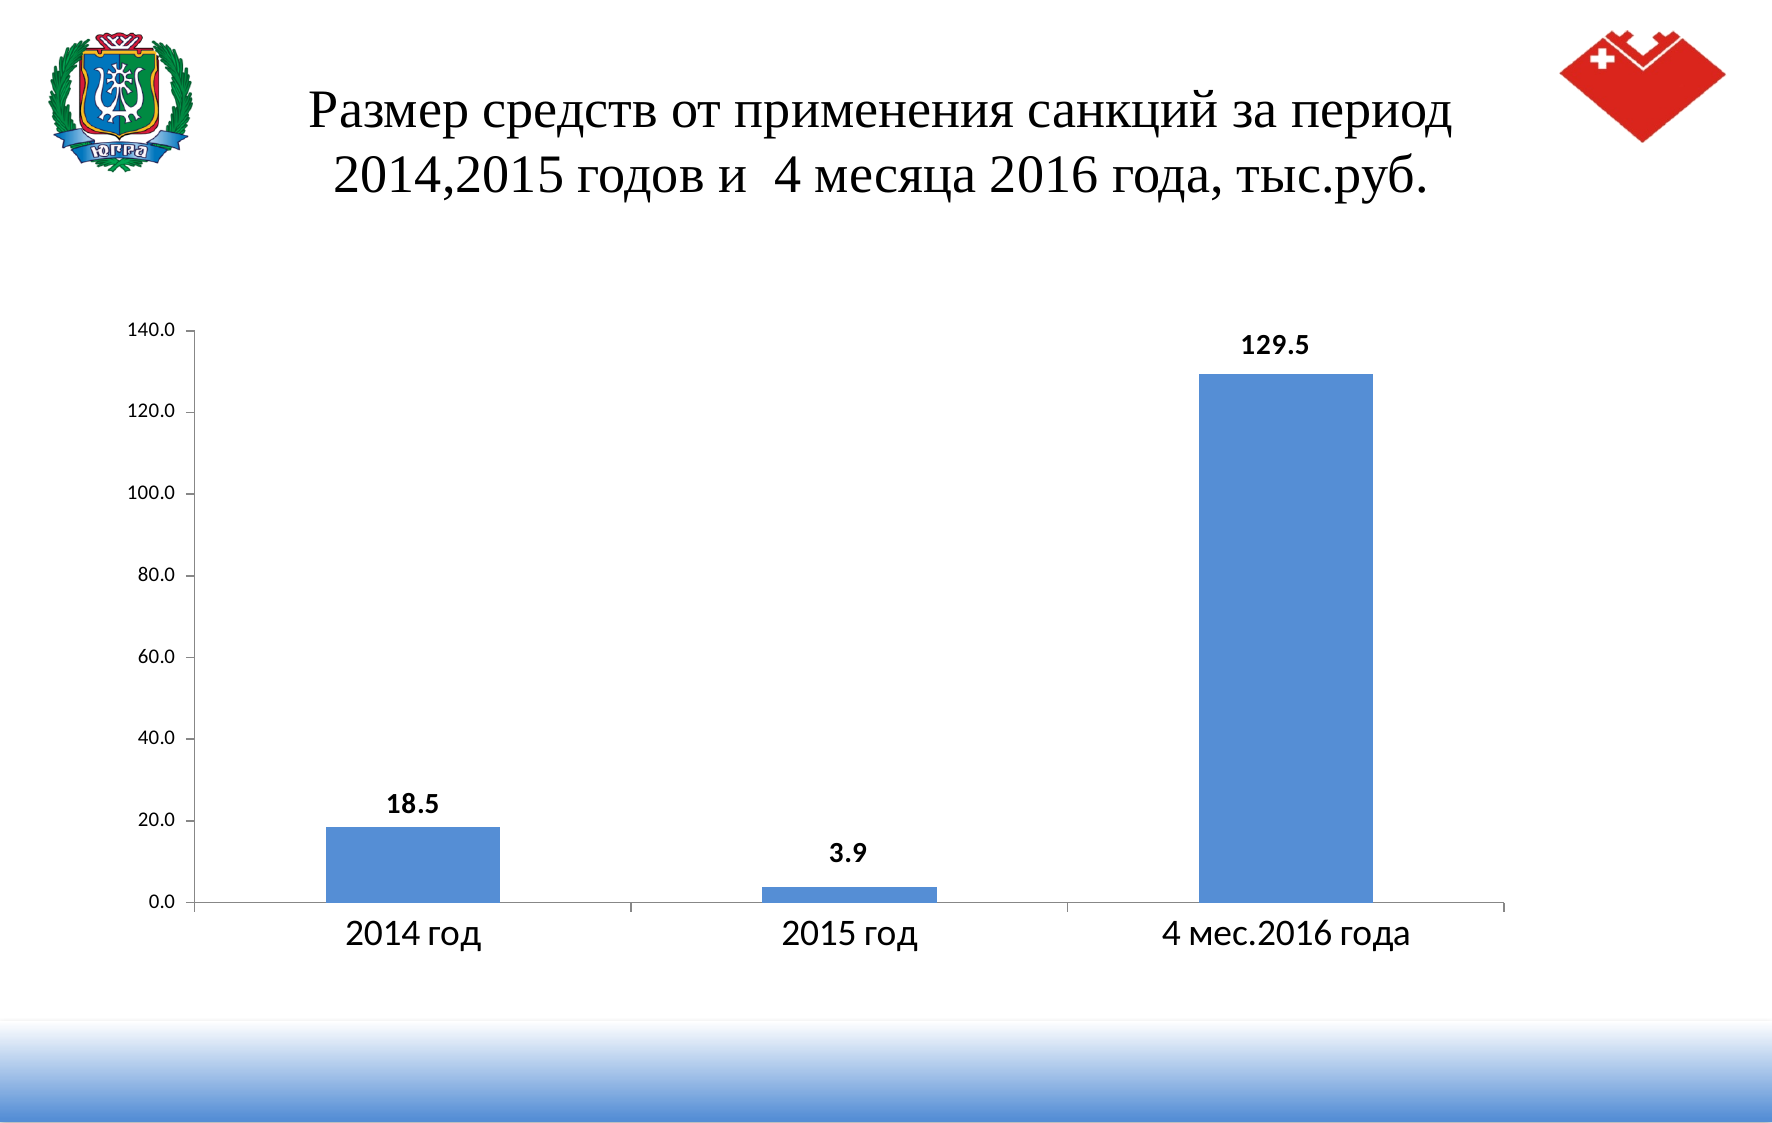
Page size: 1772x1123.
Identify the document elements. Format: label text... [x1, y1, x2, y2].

title Размер средств от применения санкций за период 2014,2015 годов и 4 месяца 2016 года, тыс.руб. [210, 44, 1553, 232]
picture [48, 30, 193, 173]
chart [88, 314, 1506, 1040]
picture [1555, 30, 1730, 145]
